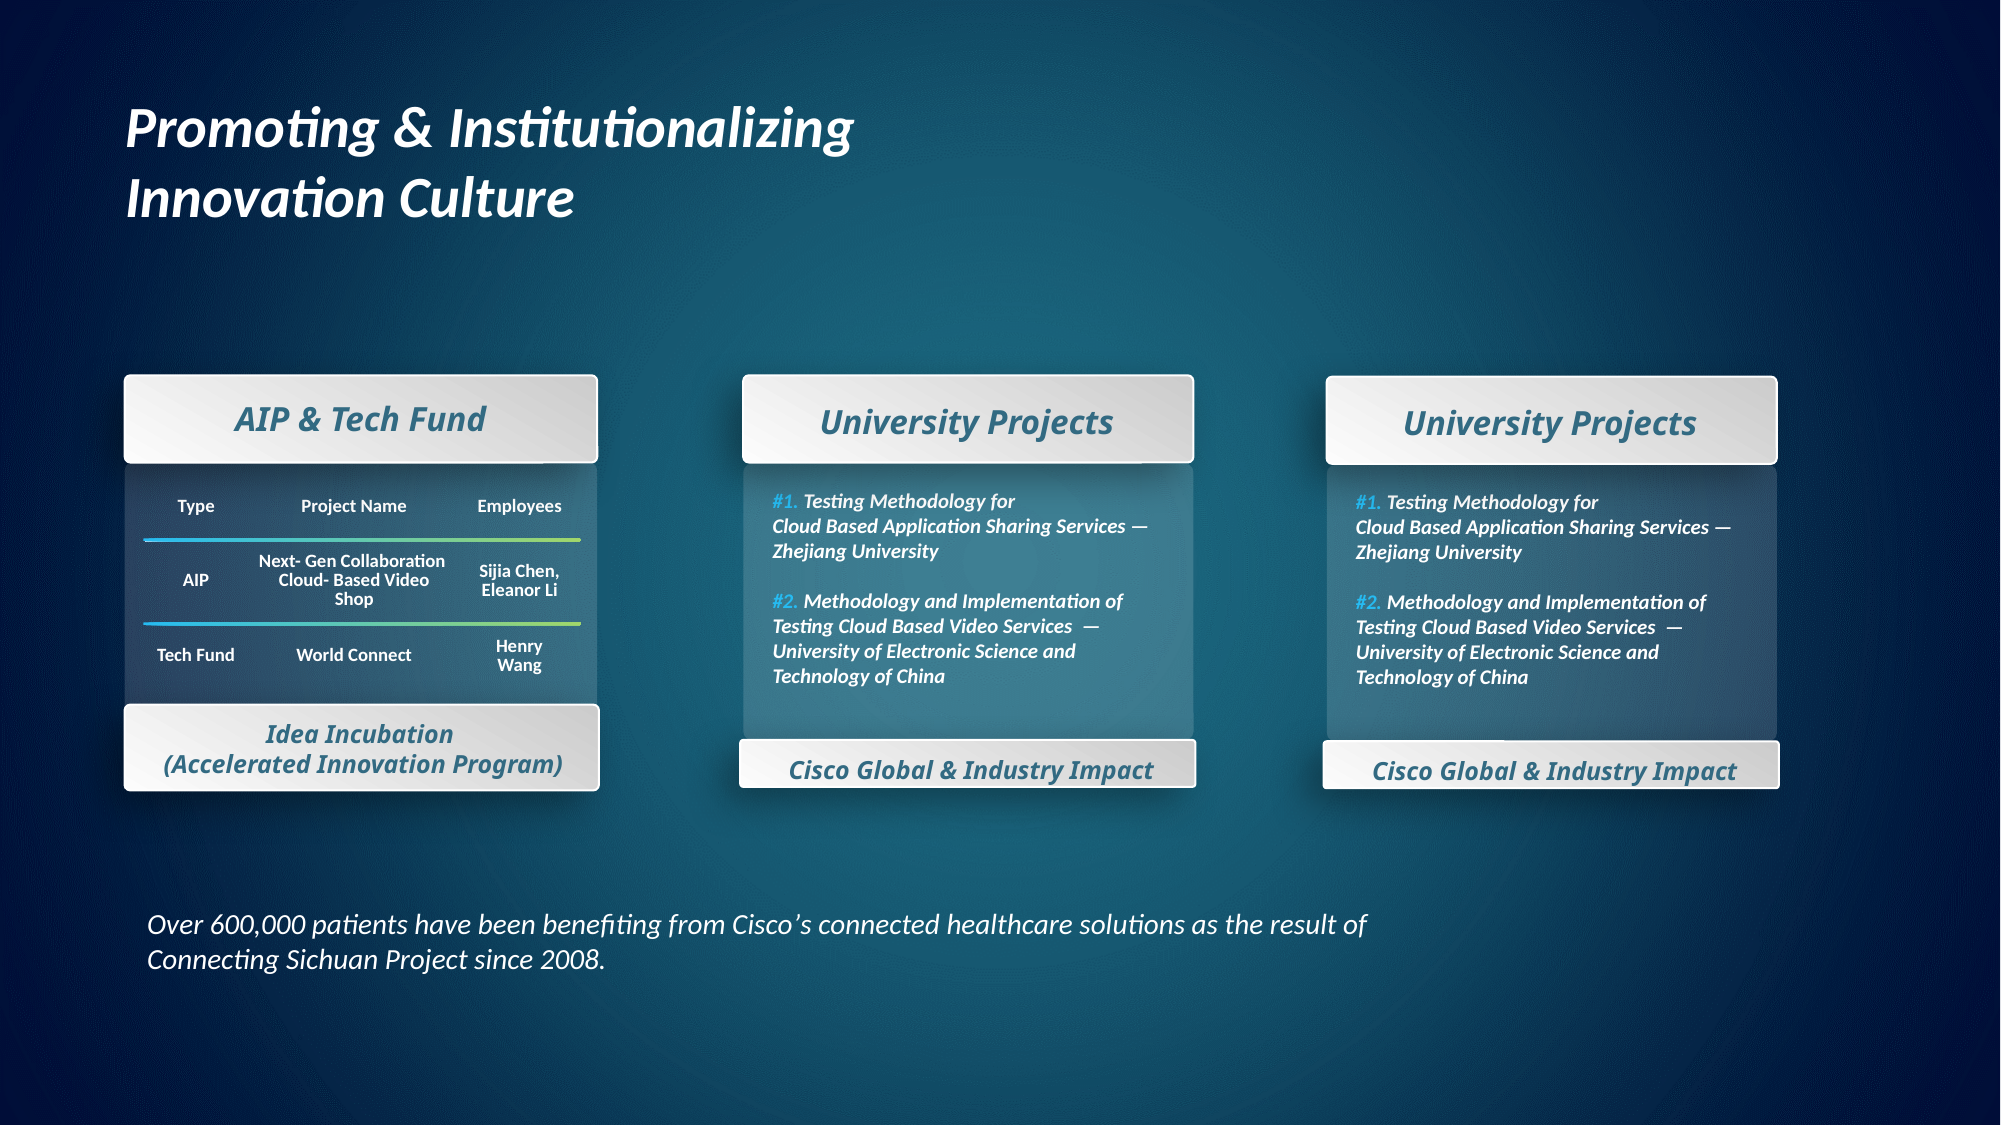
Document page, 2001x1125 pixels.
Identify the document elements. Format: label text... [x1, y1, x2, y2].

text_box Over 600,000 patients have been benefiting from Cisco’s connected healthcare solutions as the result of Connecting Sichuan Project since 2008. [132, 897, 1517, 983]
text_box Promoting & Institutionalizing Innovation Culture [110, 81, 1134, 237]
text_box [683, 375, 1260, 791]
picture [0, 0, 2001, 1125]
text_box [60, 375, 666, 791]
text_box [1267, 376, 1843, 793]
